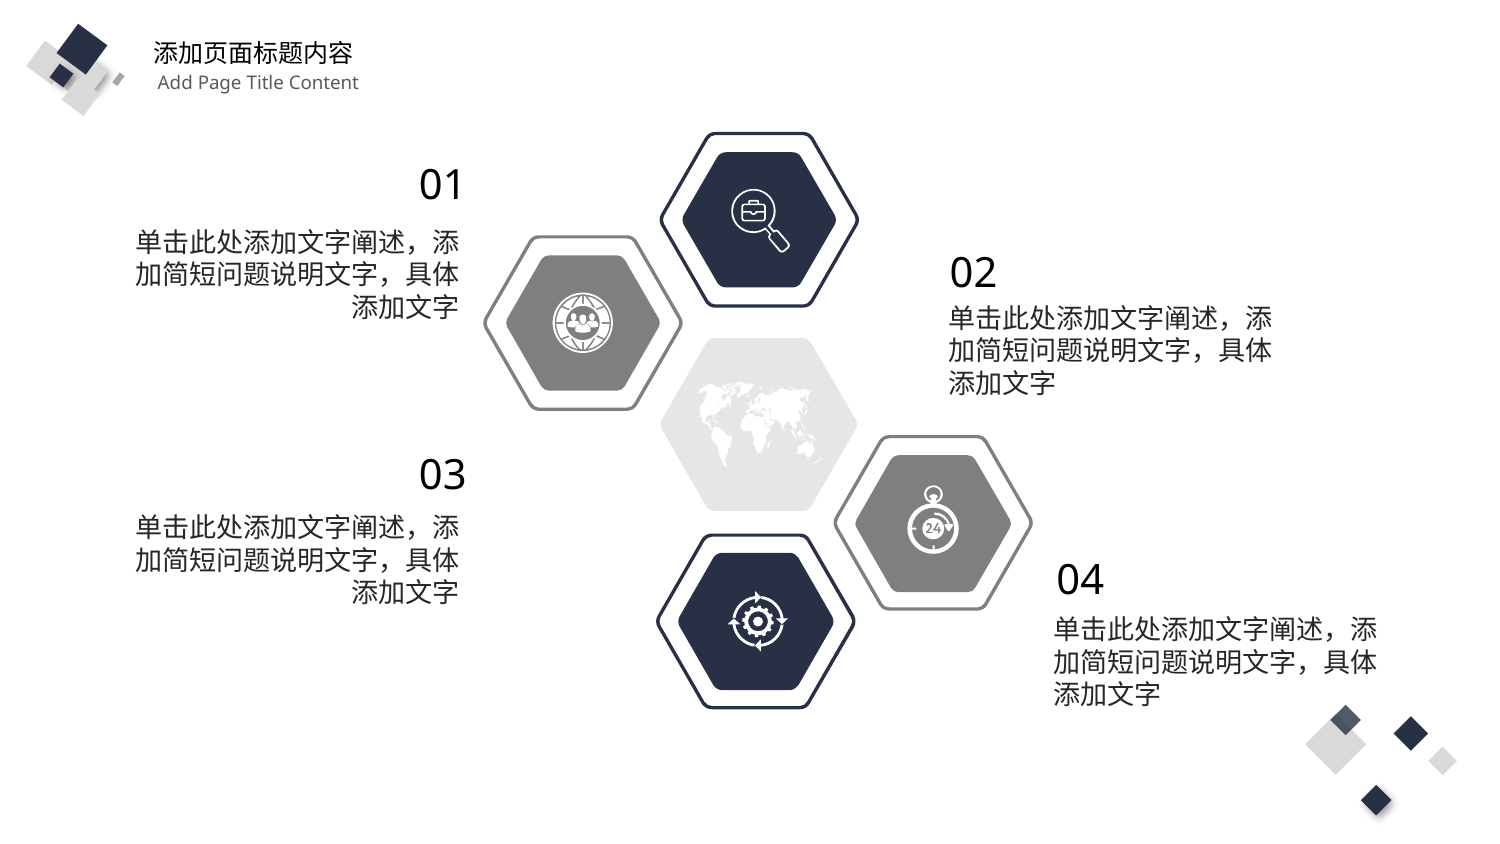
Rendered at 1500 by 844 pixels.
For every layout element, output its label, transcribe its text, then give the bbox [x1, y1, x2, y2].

text_box 03 [404, 440, 483, 505]
text_box 01 [404, 150, 483, 215]
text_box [659, 337, 858, 512]
text_box 单击此处添加文字阐述，添加简短问题说明文字，具体添加文字 [98, 217, 474, 330]
text_box 单击此处添加文字阐述，添加简短问题说明文字，具体添加文字 [98, 503, 474, 616]
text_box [832, 434, 1034, 611]
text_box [32, 36, 115, 116]
text_box 添加页面标题内容 [139, 30, 369, 76]
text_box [482, 235, 684, 412]
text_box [658, 131, 860, 308]
text_box 单击此处添加文字阐述，添加简短问题说明文字，具体添加文字 [1038, 605, 1414, 718]
text_box Add Page Title Content [142, 63, 374, 101]
text_box 04 [1041, 545, 1120, 610]
text_box 单击此处添加文字阐述，添加简短问题说明文字，具体添加文字 [933, 293, 1309, 407]
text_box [655, 533, 857, 710]
text_box 02 [934, 238, 1013, 303]
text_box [1313, 708, 1453, 812]
